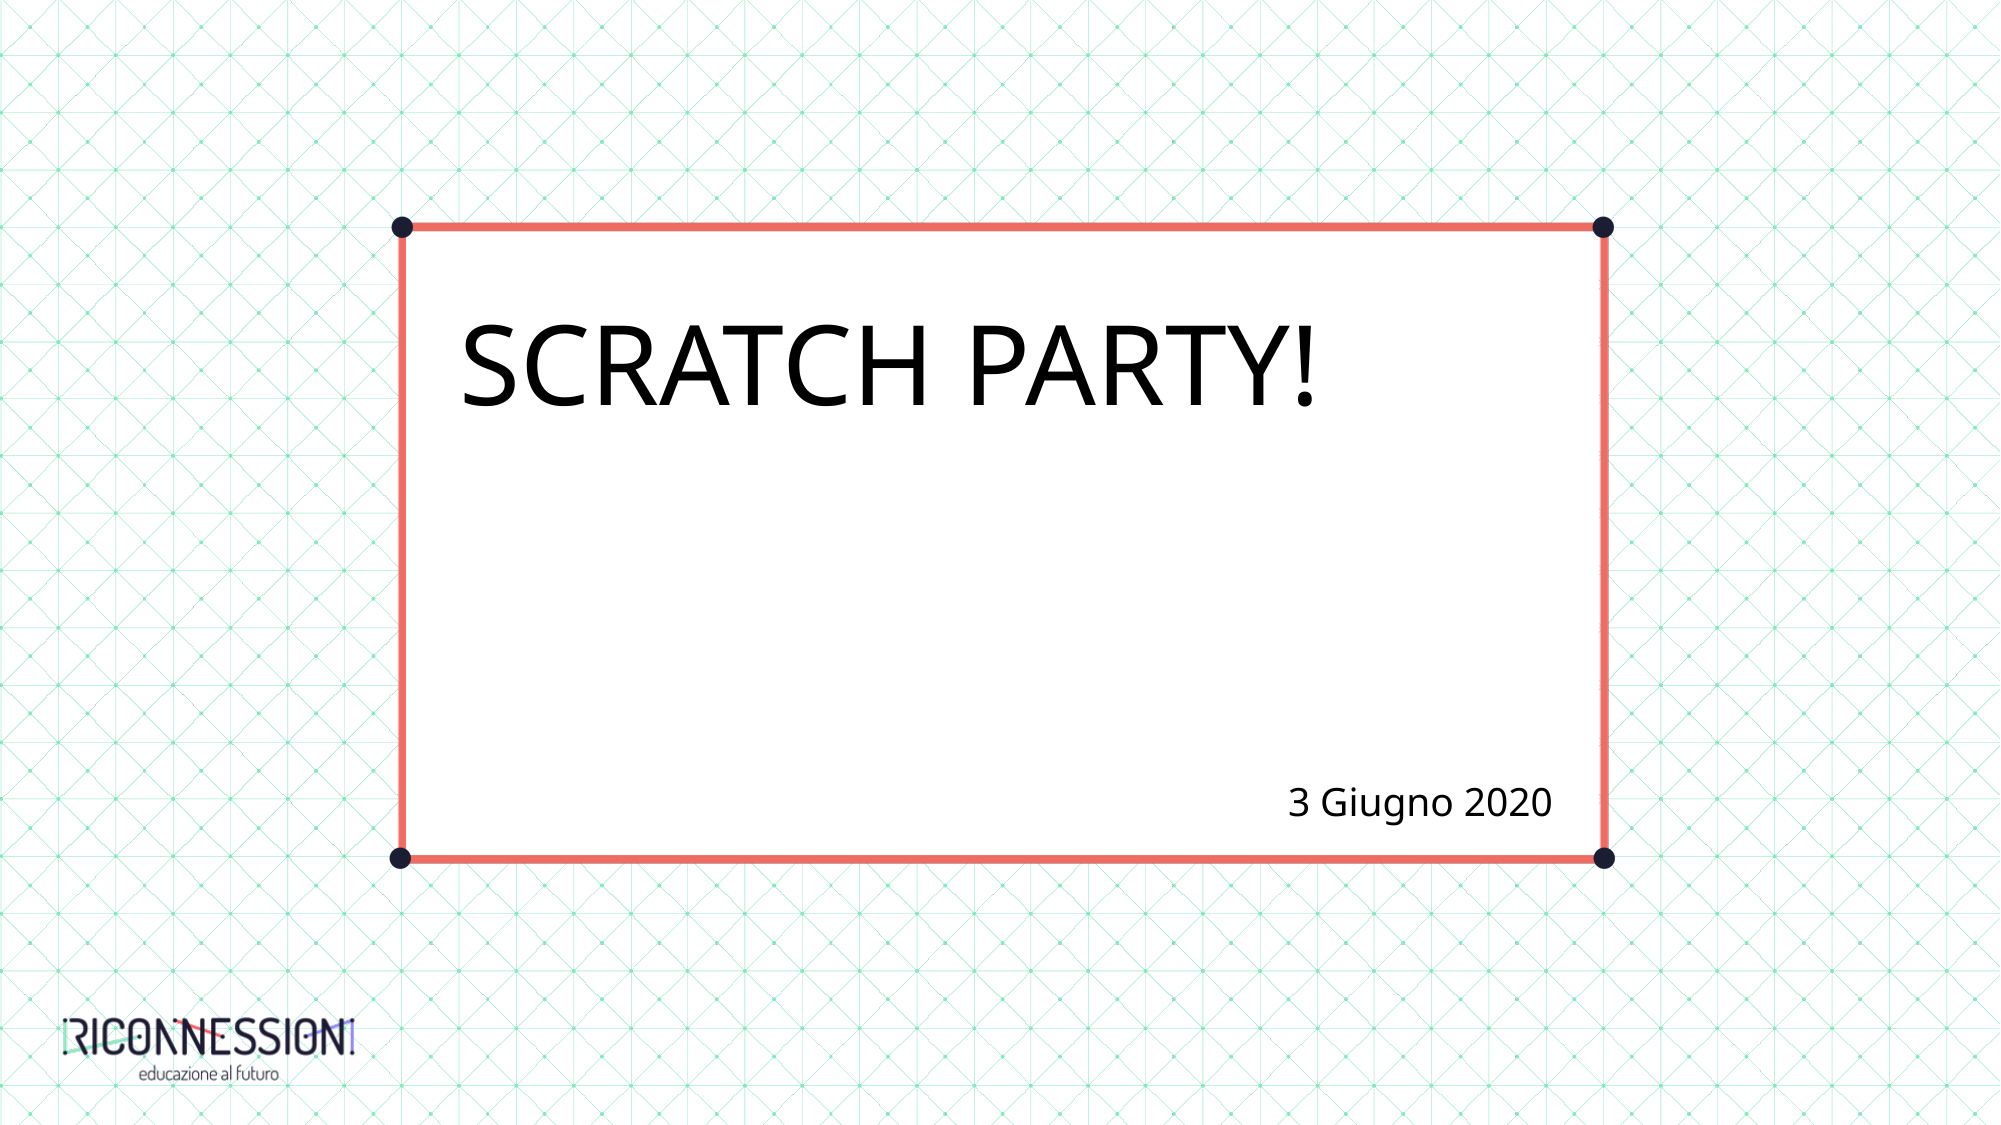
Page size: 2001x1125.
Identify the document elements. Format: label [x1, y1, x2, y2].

text_box [387, 846, 1623, 872]
text_box [388, 215, 1624, 240]
picture [0, 0, 2000, 1125]
